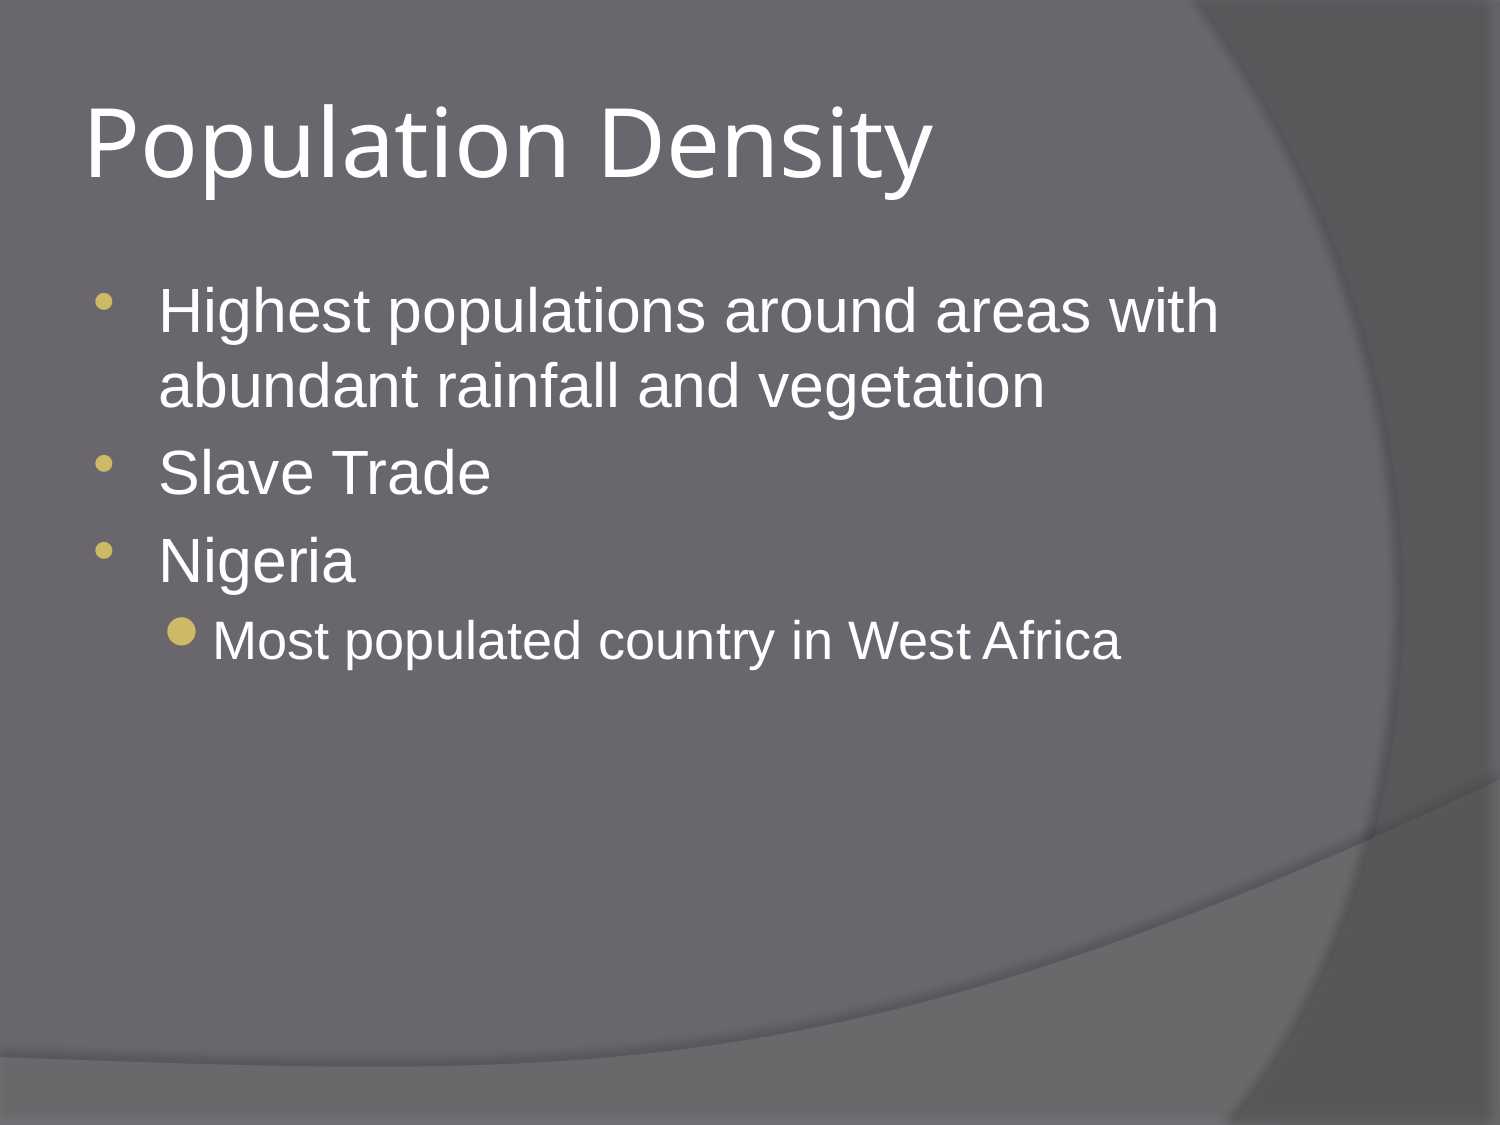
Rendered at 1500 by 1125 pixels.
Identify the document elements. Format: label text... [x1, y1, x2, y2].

list Highest populations around areas with abundant rainfall and vegetation Slave Trade Nigeria Most populated country in West Africa [75, 262, 1300, 1005]
title Population Density [75, 45, 1300, 233]
